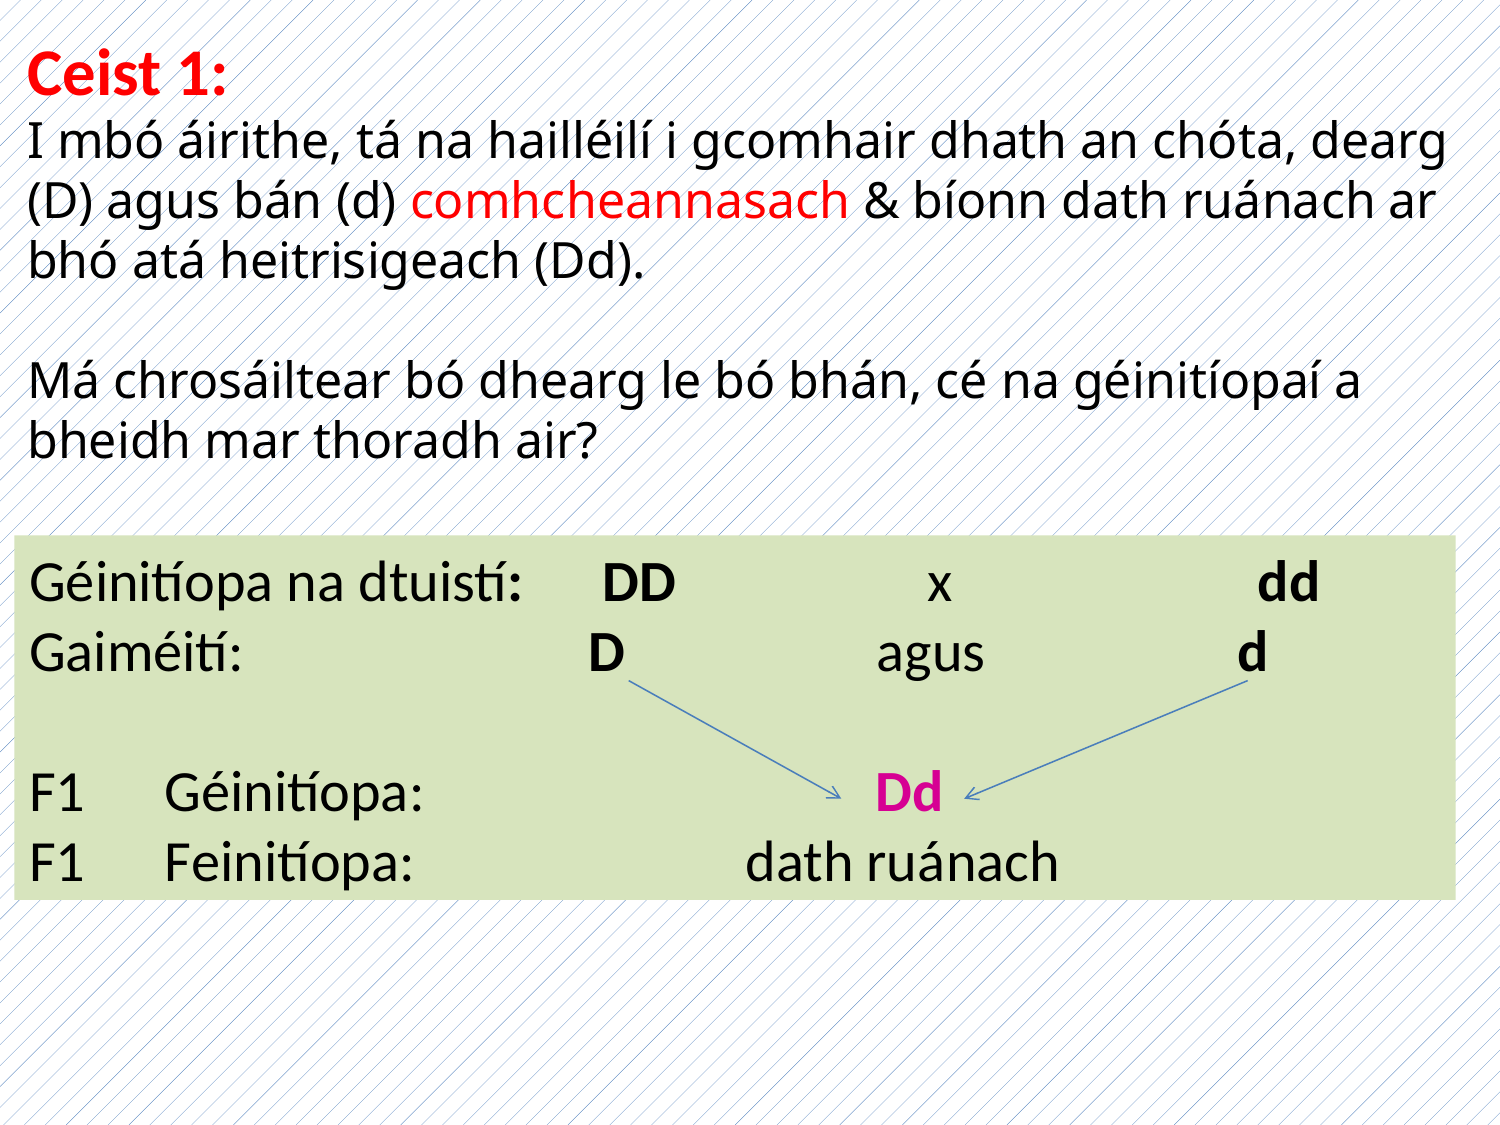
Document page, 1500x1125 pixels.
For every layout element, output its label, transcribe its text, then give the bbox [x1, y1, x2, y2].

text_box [963, 680, 1248, 799]
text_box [628, 680, 842, 799]
text_box Ceist 1: I mbó áirithe, tá na hailléilí i gcomhair dhath an chóta, dearg (D) agus bán (d) comhcheannasach & bíonn dath ruánach ar bhó atá heitrisigeach (Dd). Má chrosáiltear bó dhearg le bó bhán, cé na géinitíopaí a bheidh mar thoradh air? [12, 21, 1500, 547]
text_box Géinitíopa na dtuistí: DD x dd Gaiméití: D agus d F1 Géinitíopa: Dd F1 Feinitíopa: dath ruánach [14, 535, 1456, 900]
